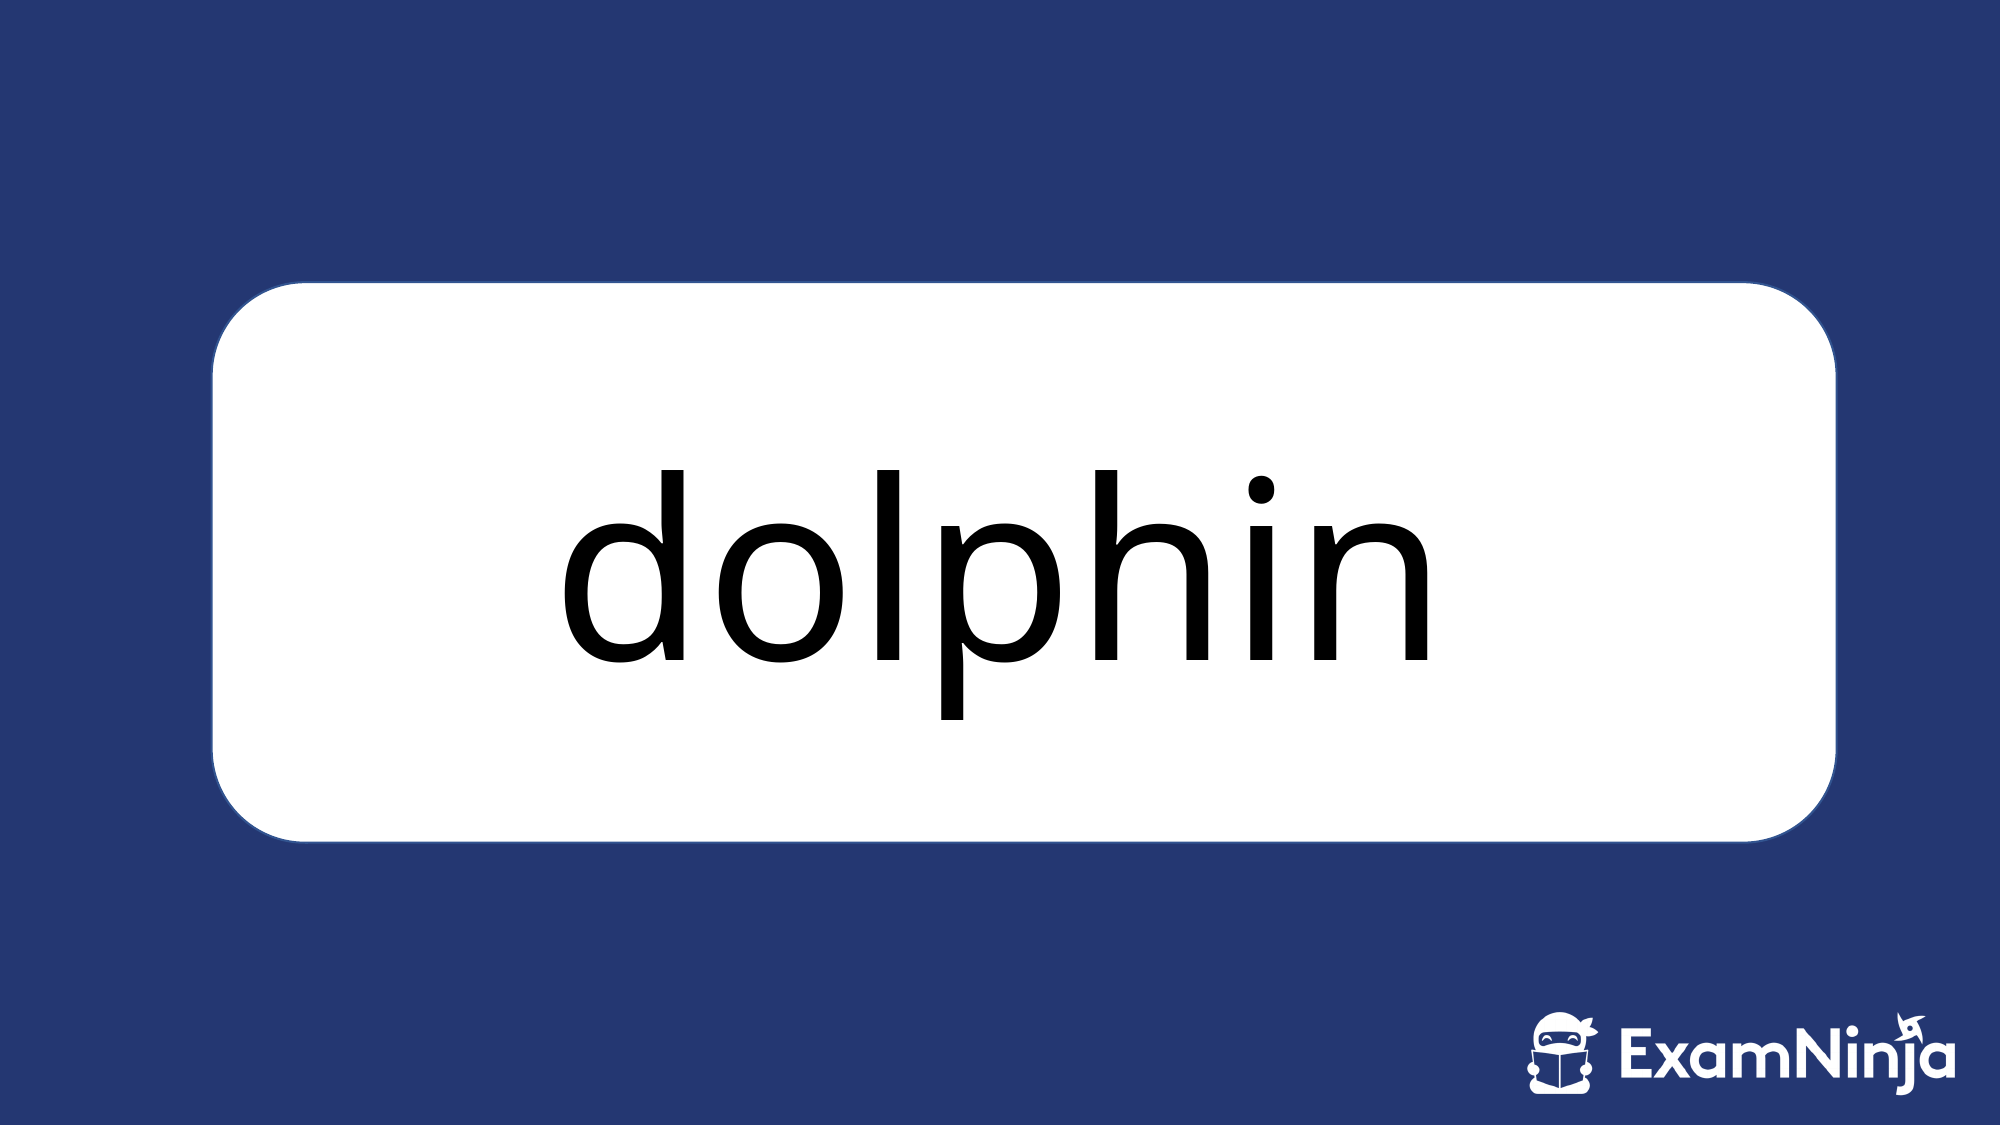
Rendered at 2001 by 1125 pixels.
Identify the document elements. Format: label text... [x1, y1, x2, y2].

picture [1501, 1003, 1979, 1102]
text_box [210, 281, 1838, 403]
text_box dolphin [143, 403, 1857, 719]
text_box [210, 719, 1838, 844]
